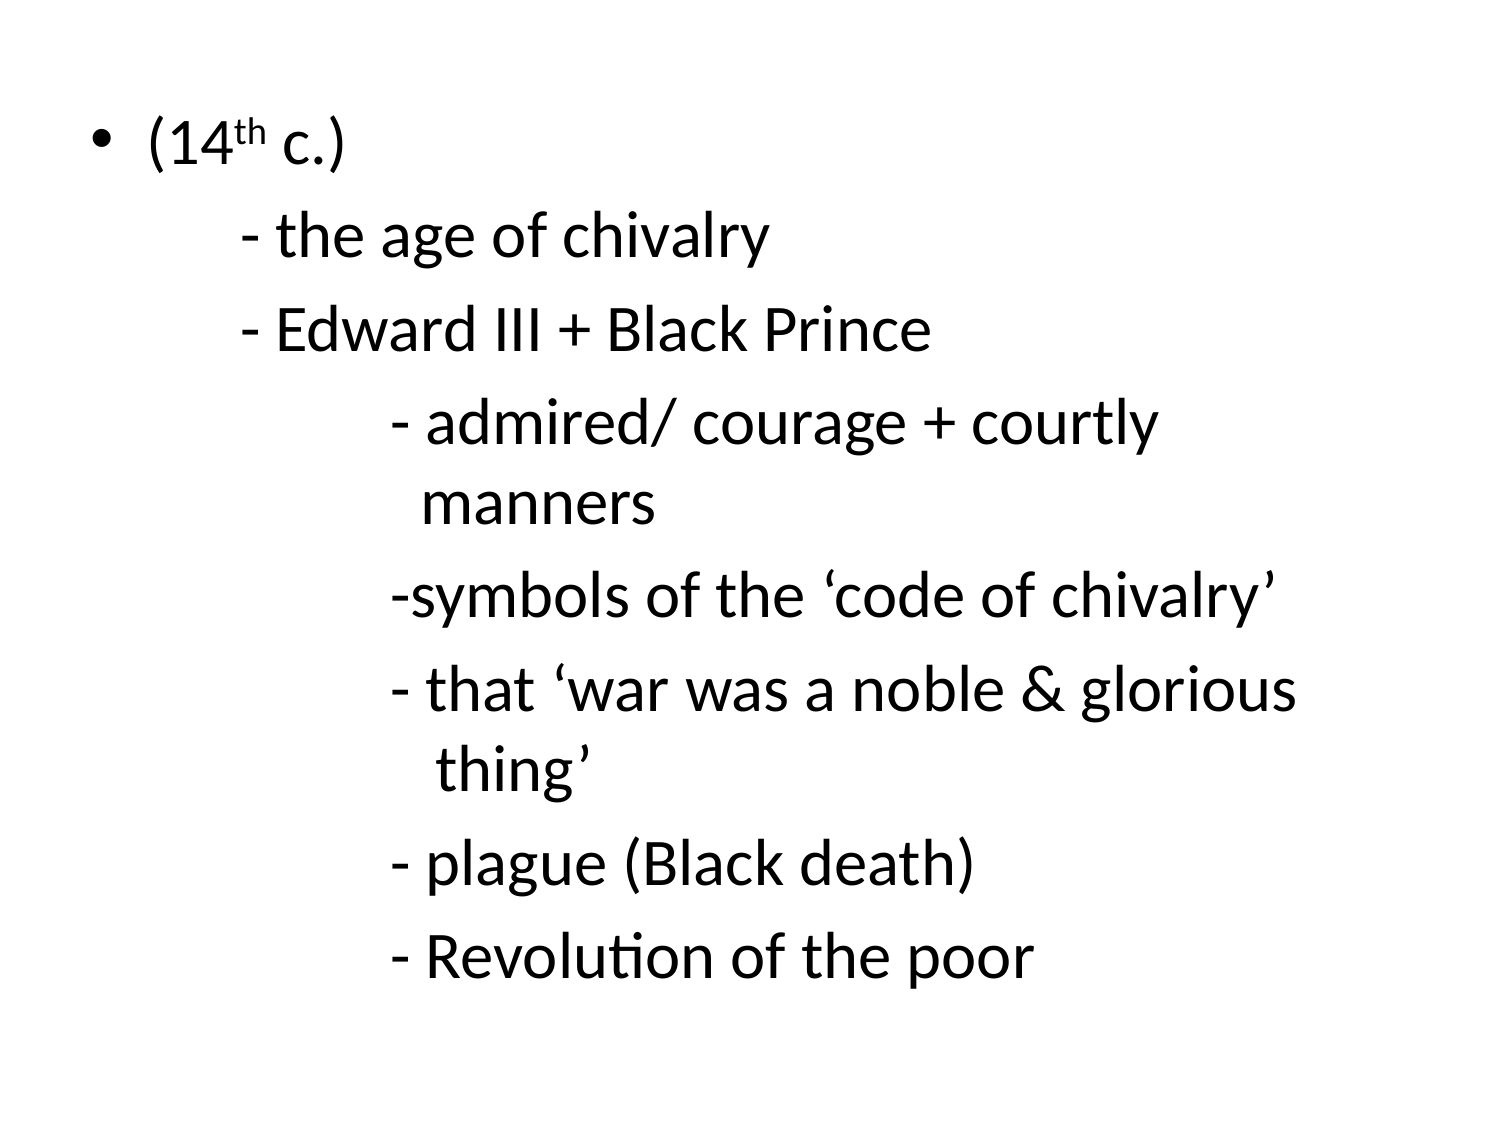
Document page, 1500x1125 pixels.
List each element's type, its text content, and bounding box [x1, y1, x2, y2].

list (14th c.) - the age of chivalry - Edward III + Black Prince - admired/ courage + courtly manners -symbols of the ‘code of chivalry’ - that ‘war was a noble & glorious thing’ - plague (Black death) - Revolution of the poor [75, 90, 1425, 1005]
